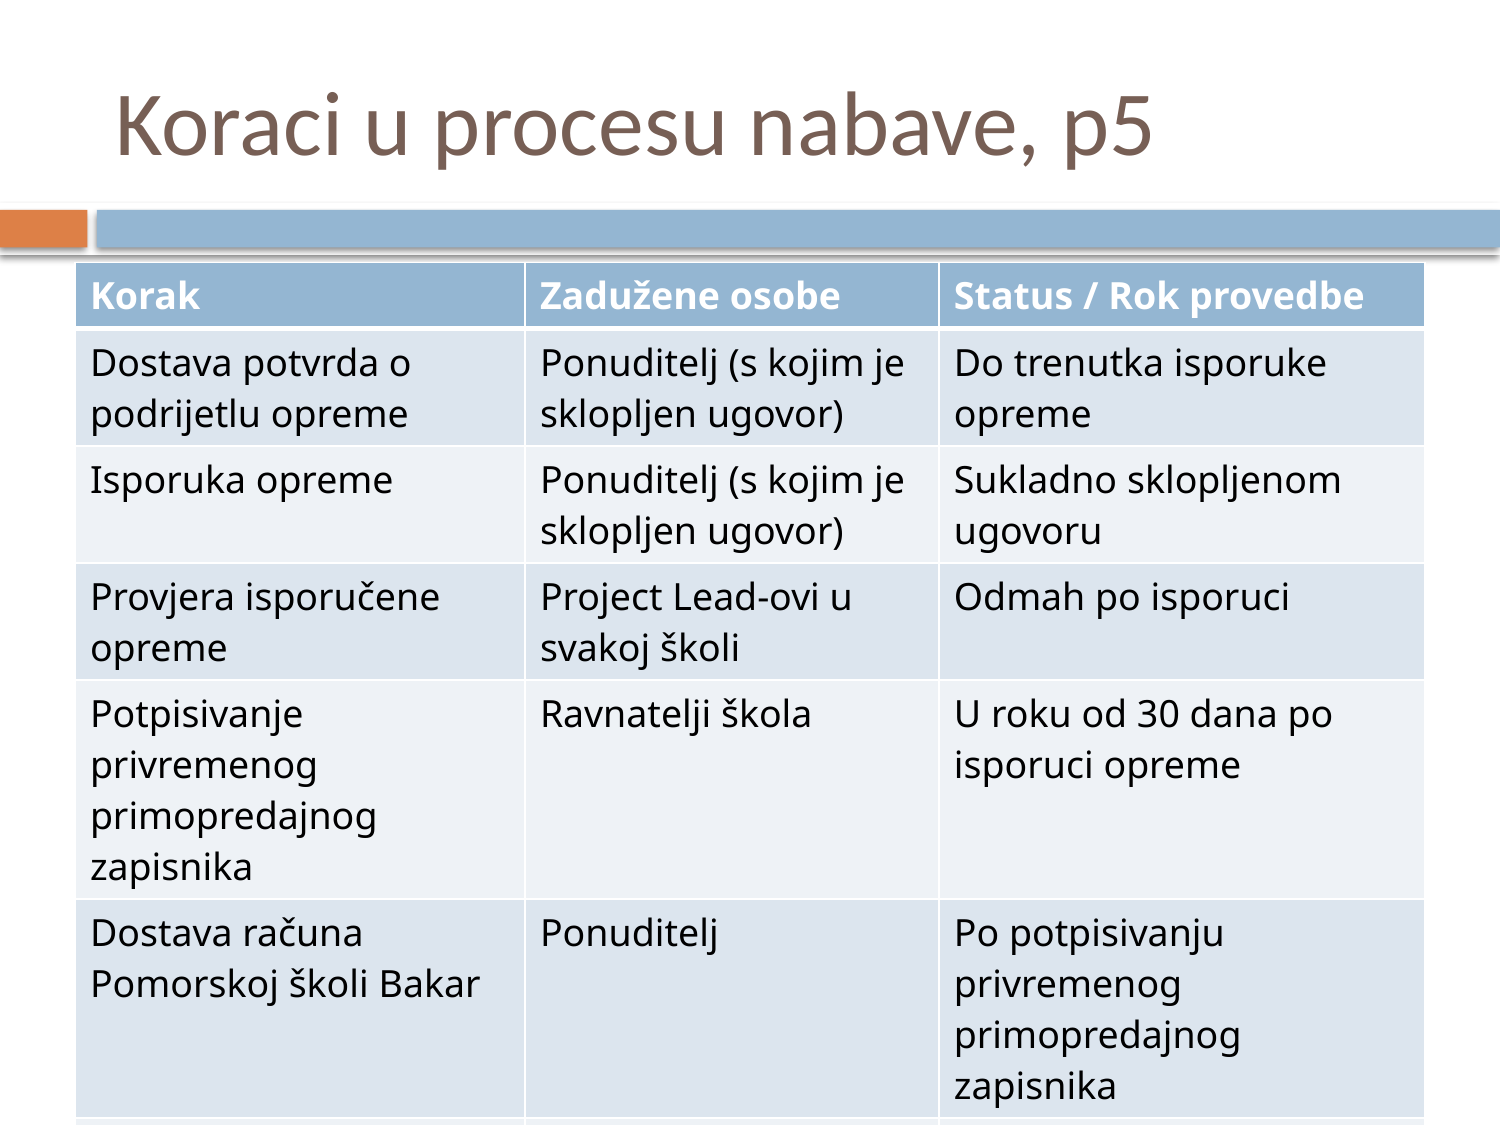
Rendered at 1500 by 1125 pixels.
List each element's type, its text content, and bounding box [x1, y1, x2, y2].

table_cell Ponuditelj (s kojim je sklopljen ugovor) [526, 447, 938, 562]
table_cell Ponuditelj (s kojim je sklopljen ugovor) [526, 331, 938, 445]
table_header Korak [76, 263, 524, 326]
table_cell U roku od 30 dana po isporuci opreme [940, 681, 1424, 898]
table_cell Jamstveni rok [76, 1119, 524, 1125]
table_header Status / Rok provedbe [940, 263, 1424, 326]
table_header Zadužene osobe [526, 263, 938, 326]
title Koraci u procesu nabave, p5 [100, 37, 1439, 201]
table_cell Do trenutka isporuke opreme [940, 331, 1424, 445]
table_cell Po potpisivanju privremenog primopredajnog zapisnika [940, 900, 1424, 1117]
table_cell Dostava računa Pomorskoj školi Bakar [76, 900, 524, 1117]
table_cell Ravnatelji škola [526, 681, 938, 898]
table_cell Sukladno sklopljenom ugovoru [940, 447, 1424, 562]
table_cell Potpisivanje privremenog primopredajnog zapisnika [76, 681, 524, 898]
table_cell Traje 365 dana po potpisivanju privremenog primopredajnog zapisnika [940, 1119, 1424, 1125]
table_cell Isporuka opreme [76, 447, 524, 562]
table_cell [526, 1119, 938, 1125]
table_cell Odmah po isporuci [940, 564, 1424, 679]
table_cell Ponuditelj [526, 900, 938, 1117]
table_cell Dostava potvrda o podrijetlu opreme [76, 331, 524, 445]
table_cell Project Lead-ovi u svakoj školi [526, 564, 938, 679]
table_cell Provjera isporučene opreme [76, 564, 524, 679]
